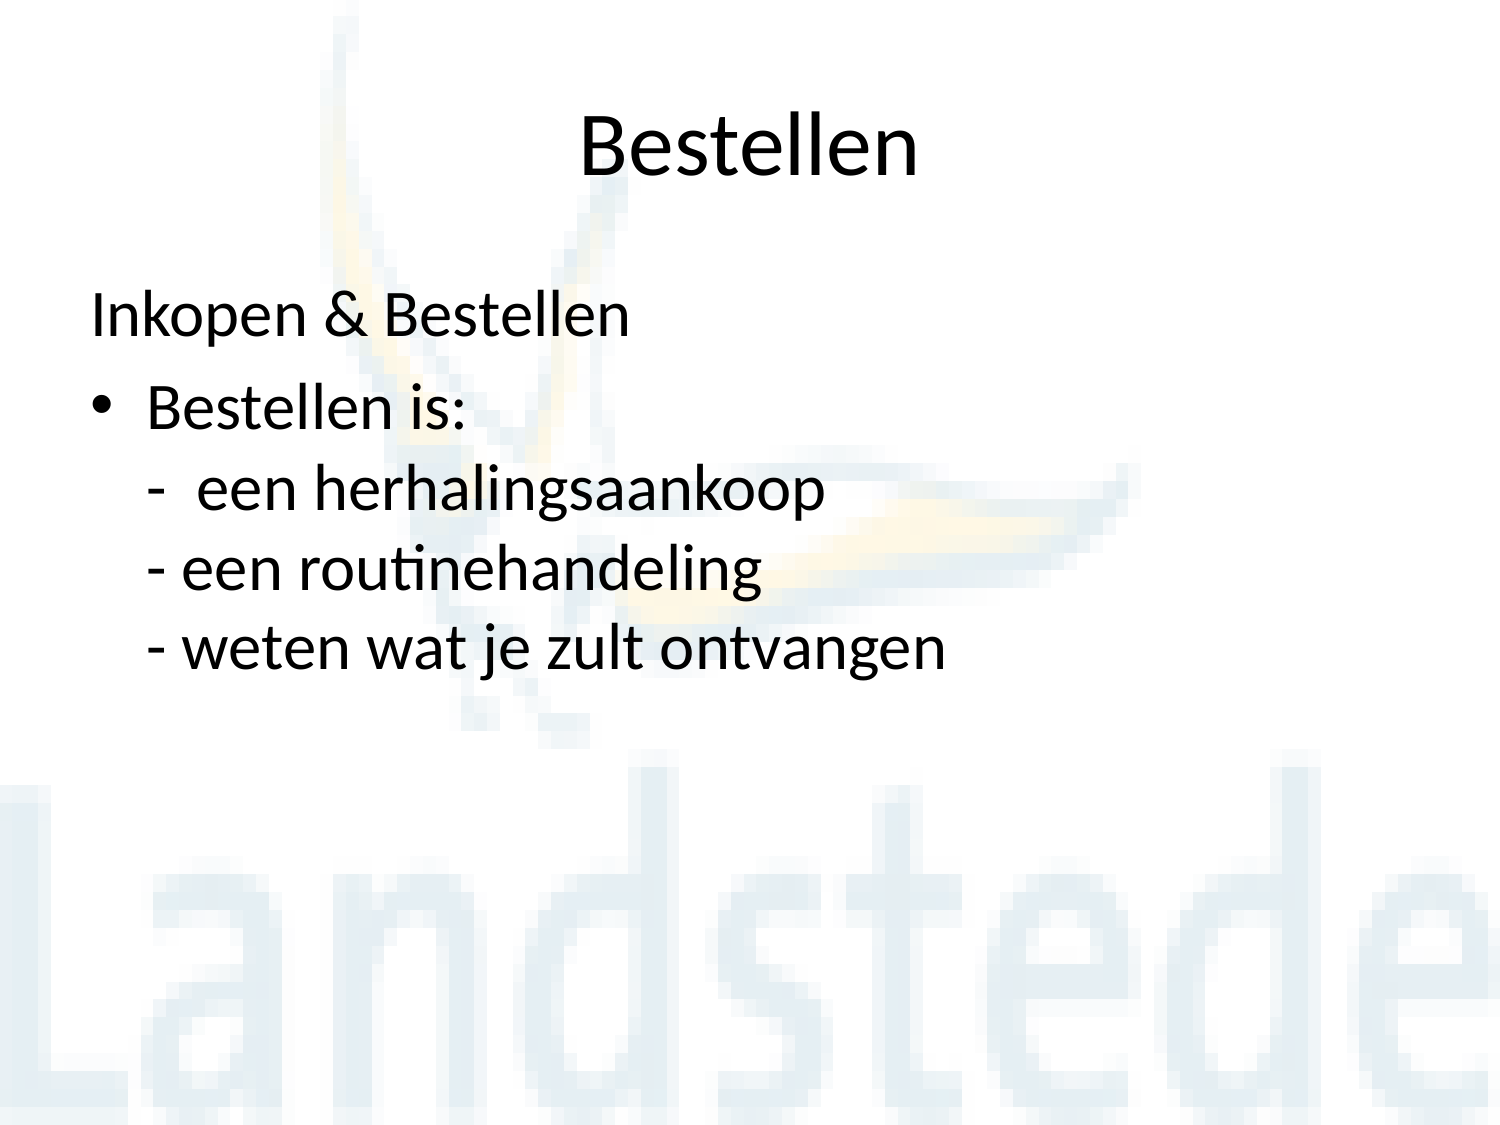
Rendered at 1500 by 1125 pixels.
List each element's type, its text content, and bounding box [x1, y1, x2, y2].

list Inkopen & Bestellen Bestellen is: - een herhalingsaankoop - een routinehandeling - weten wat je zult ontvangen [75, 262, 1425, 1005]
title Bestellen [75, 45, 1425, 233]
